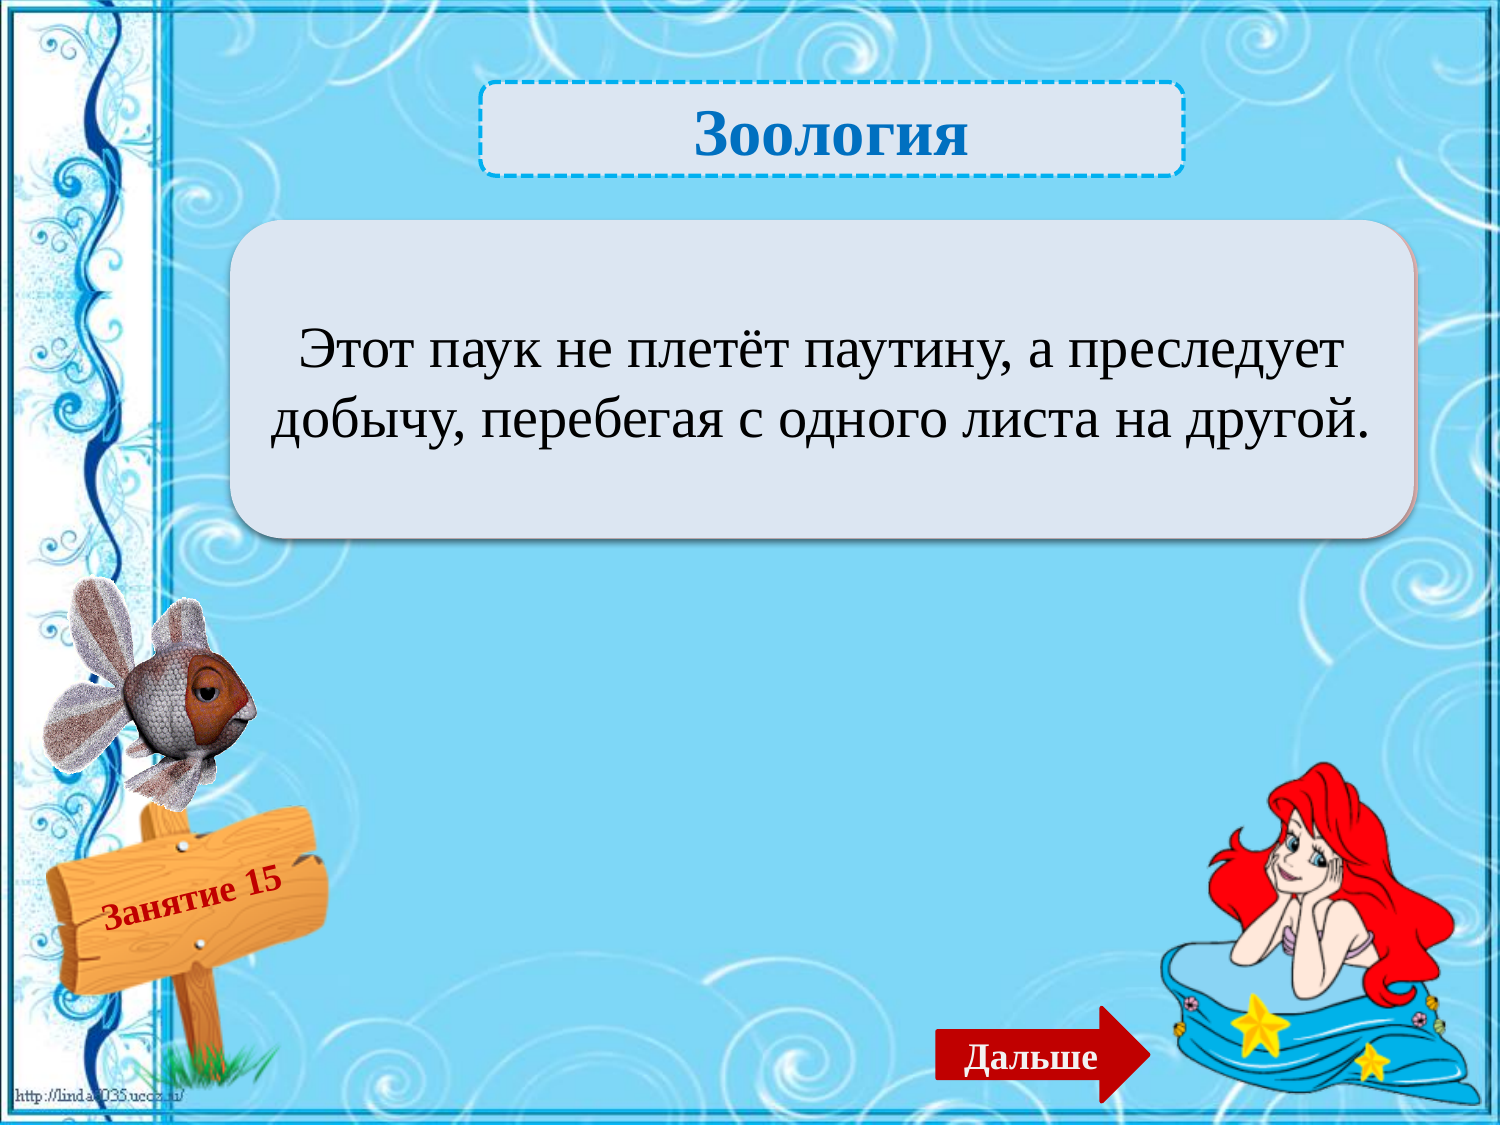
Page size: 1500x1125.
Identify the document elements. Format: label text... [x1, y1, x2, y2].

text_box [228, 217, 1416, 541]
text_box Дальше [935, 1005, 1151, 1104]
text_box Зоология [478, 79, 1186, 178]
picture [0, 0, 1500, 1125]
